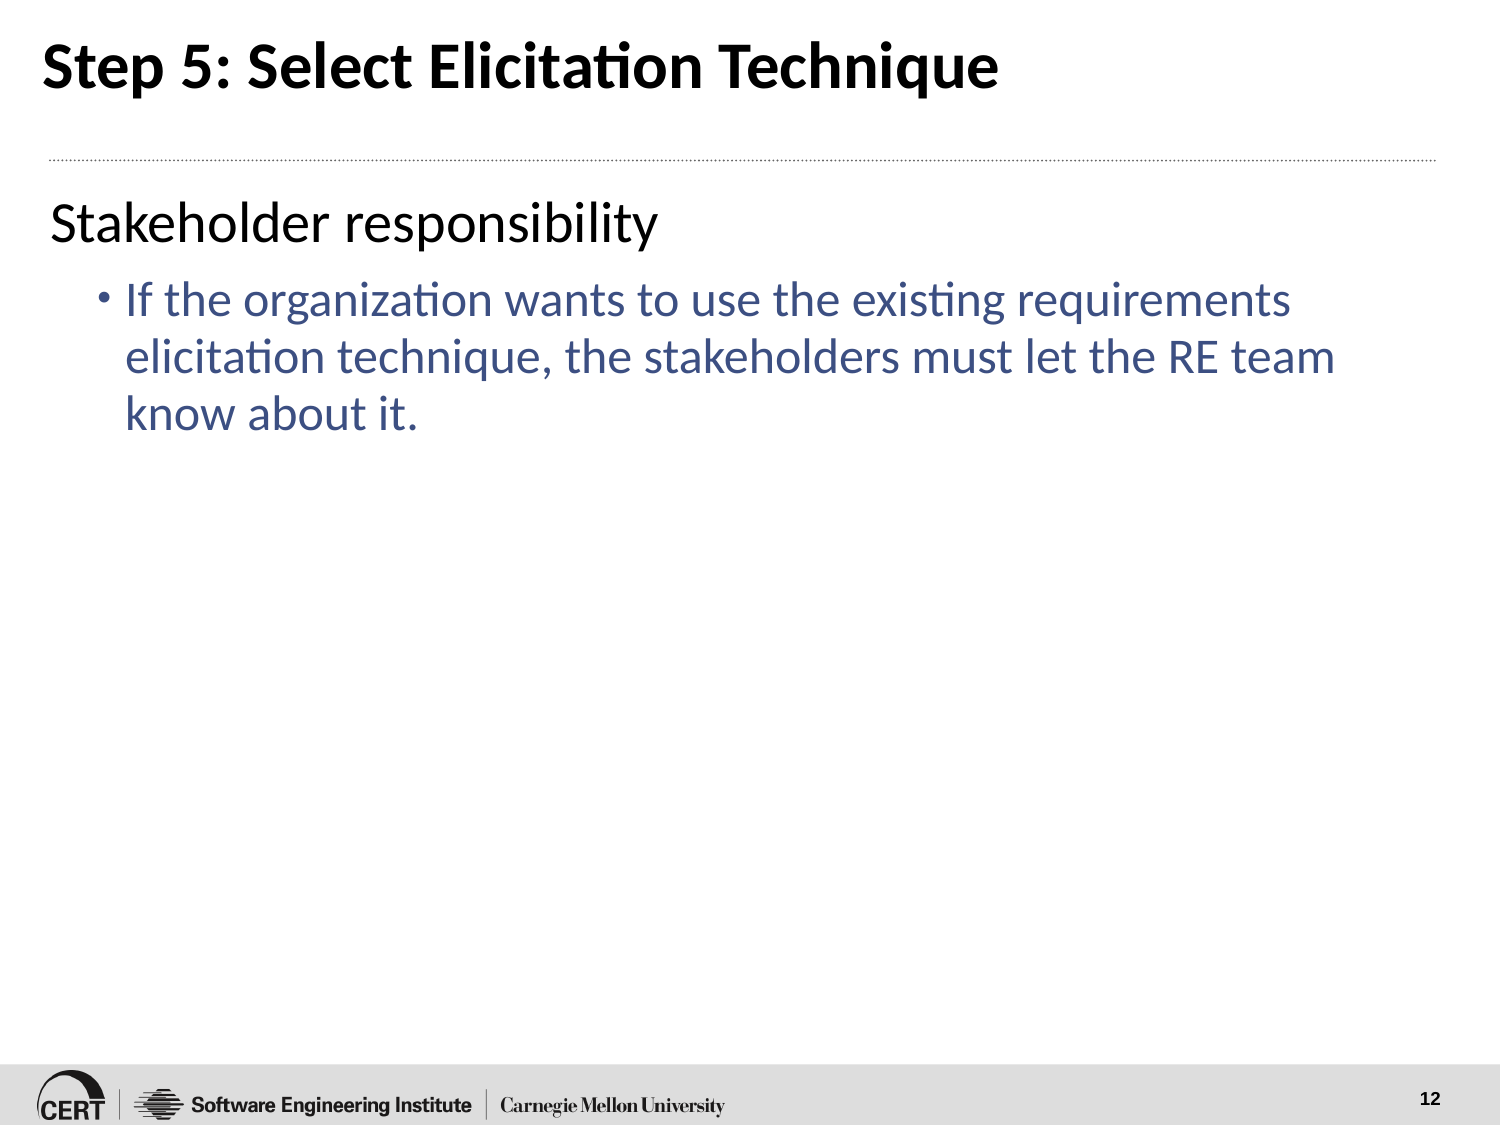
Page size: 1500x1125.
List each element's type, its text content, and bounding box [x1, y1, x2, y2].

list Stakeholder responsibility If the organization wants to use the existing requirements elicitation technique, the stakeholders must let the RE team know about it. [49, 187, 1438, 1001]
picture [37, 1069, 725, 1122]
title Step 5: Select Elicitation Technique [42, 37, 1434, 155]
